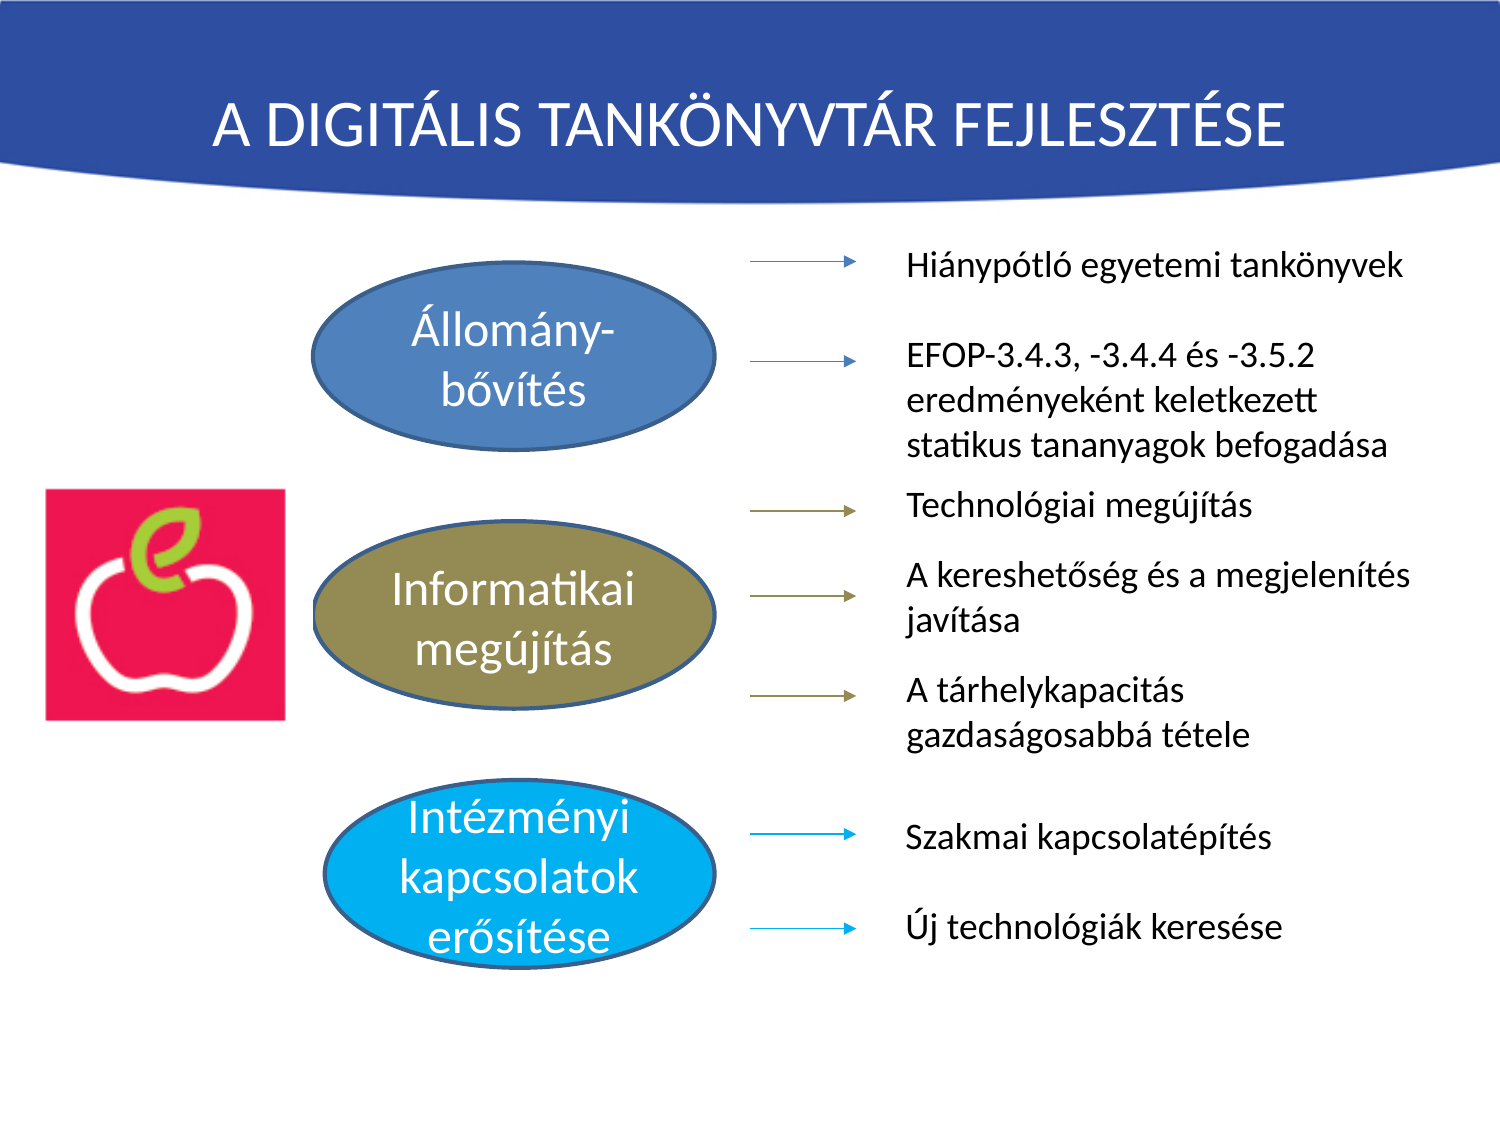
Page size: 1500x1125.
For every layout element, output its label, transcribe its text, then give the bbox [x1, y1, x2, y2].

text_box Informatikai megújítás [319, 519, 717, 711]
title A DIGITÁLIS TANKÖNYVTÁR FEJLESZTÉSE [75, 30, 1425, 210]
text_box Hiánypótló egyetemi tankönyvek EFOP-3.4.3, -3.4.4 és -3.5.2 eredményeként keletkezett statikus tananyagok befogadása [891, 232, 1425, 473]
text_box Állomány-bővítés [310, 260, 717, 453]
text_box Technológiai megújítás A kereshetőség és a megjelenítés javítása A tárhelykapacitás gazdaságosabbá tétele [891, 473, 1447, 763]
picture [0, 0, 1500, 1125]
text_box Szakmai kapcsolatépítés Új technológiák keresése [890, 804, 1425, 955]
text_box Intézményi kapcsolatok erősítése [322, 777, 717, 970]
